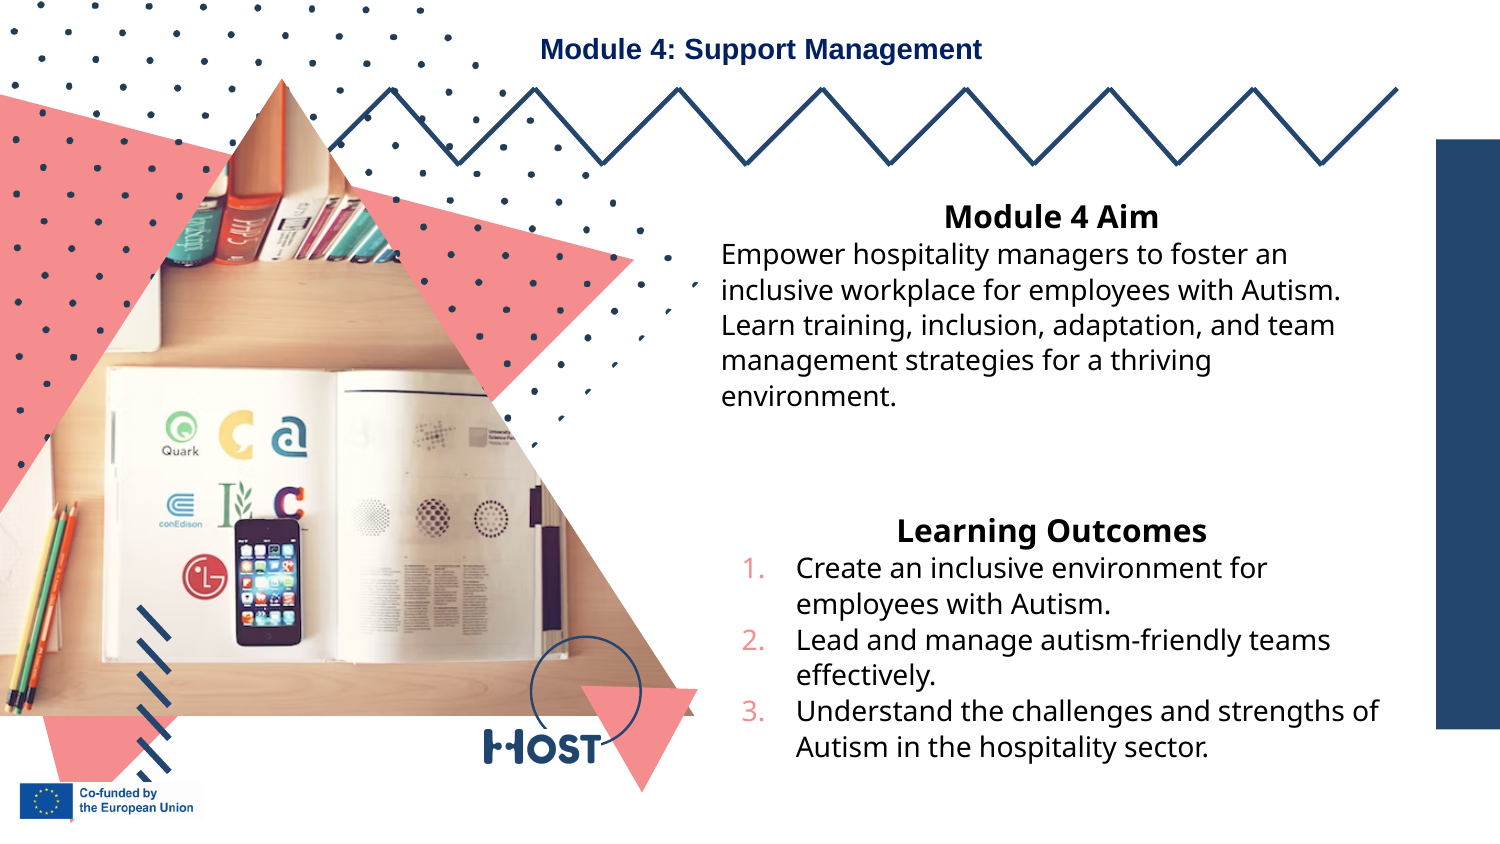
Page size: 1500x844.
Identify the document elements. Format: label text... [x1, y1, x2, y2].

text_box Module 4: Support Management [525, 10, 1169, 73]
picture [533, 639, 639, 716]
picture [19, 781, 204, 820]
picture [484, 729, 601, 764]
picture [684, 707, 695, 716]
picture [0, 0, 705, 730]
list Module 4 Aim Empower hospitality managers to foster an inclusive workplace for employees with Autism. Learn training, inclusion, adaptation, and team management strategies for a thriving environment. Learning Outcomes Create an inclusive environment for employees with Autism. Lead and manage autism-friendly teams effectively. Understand the challenges and strengths of Autism in the hospitality sector. [705, 166, 1399, 831]
